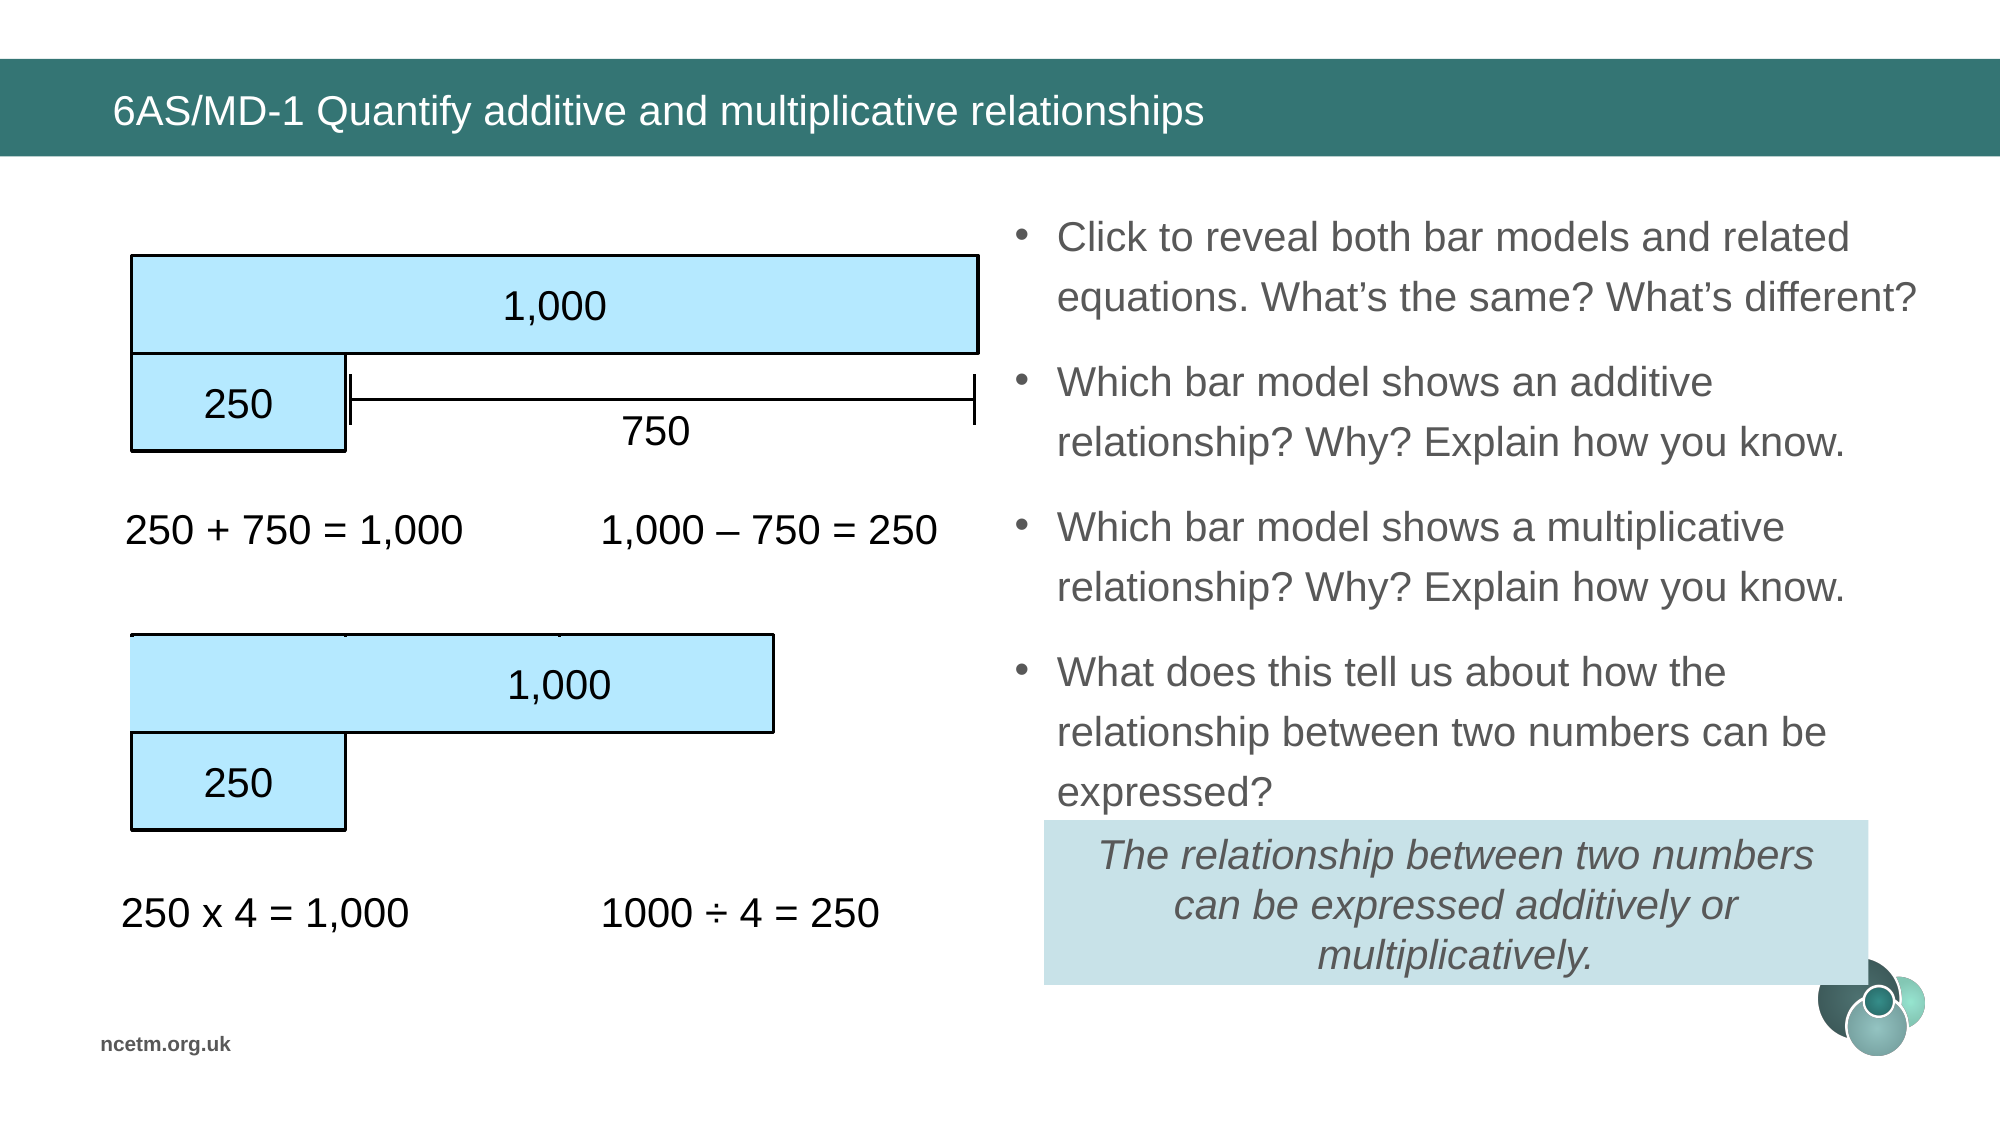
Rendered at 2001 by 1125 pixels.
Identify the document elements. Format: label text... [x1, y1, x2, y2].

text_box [131, 731, 346, 831]
text_box 1,000 – 750 = 250 [540, 495, 998, 560]
text_box Click to reveal both bar models and related equations. What’s the same? What’s different? Which bar model shows an additive relationship? Why? Explain how you know. Which bar model shows a multiplicative relationship? Why? Explain how you know. What does this tell us about how the relationship between two numbers can be expressed? [999, 192, 1963, 798]
text_box [132, 634, 344, 730]
text_box 250 x 4 = 1,000 [36, 878, 494, 943]
text_box The relationship between two numbers can be expressed additively or multiplicatively. [1044, 820, 1869, 985]
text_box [349, 374, 976, 426]
text_box [347, 634, 558, 733]
text_box 1,000 [566, 650, 635, 715]
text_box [131, 361, 346, 452]
text_box [560, 634, 772, 733]
text_box 750 [427, 434, 885, 462]
picture [1818, 958, 1925, 1056]
text_box 1,000 [483, 650, 553, 715]
text_box 250 + 750 = 1,000 [65, 495, 523, 560]
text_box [131, 255, 979, 354]
title 6AS/MD-1 Quantify additive and multiplicative relationships [97, 76, 1945, 147]
text_box 1000 ÷ 4 = 250 [511, 878, 969, 943]
